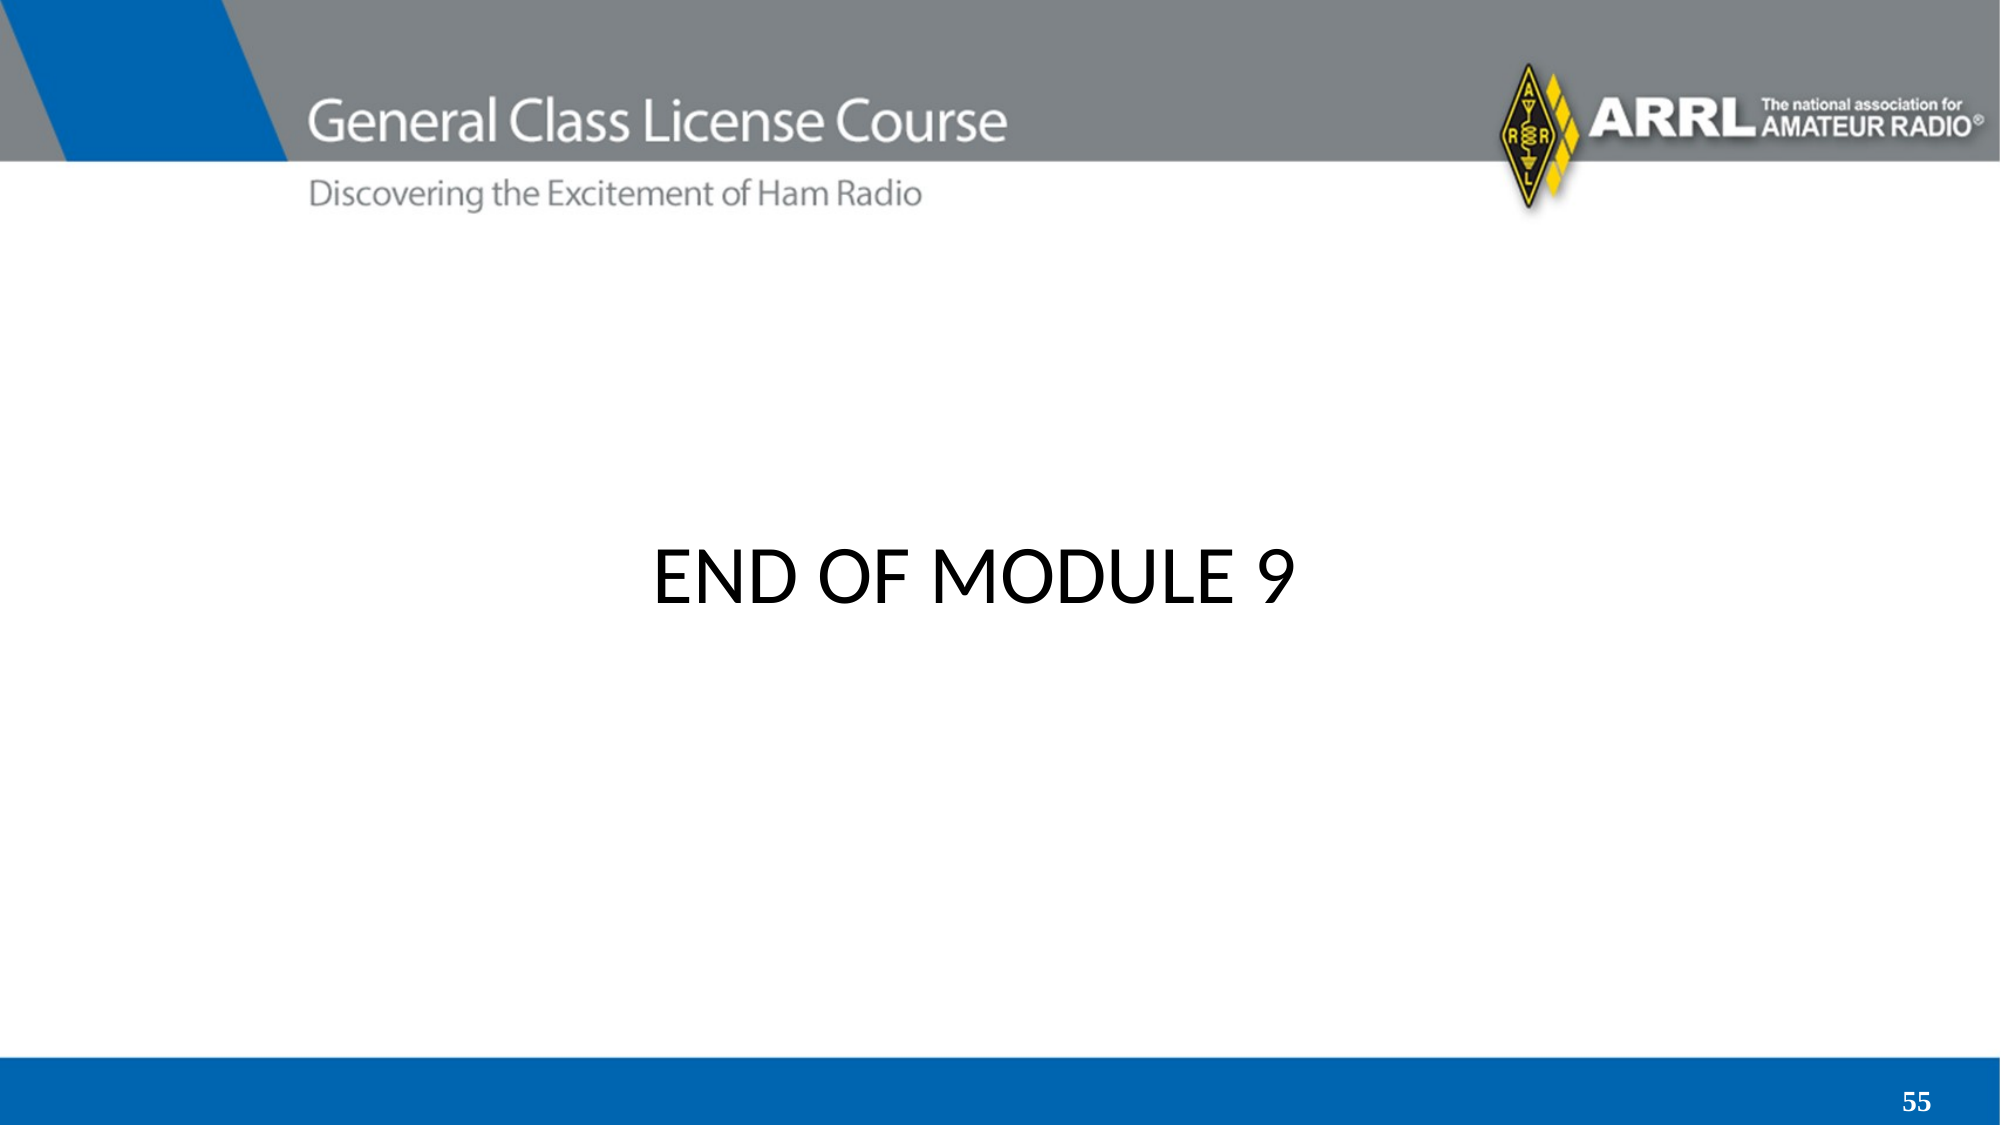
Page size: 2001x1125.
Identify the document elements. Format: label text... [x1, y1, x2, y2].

title END OF MODULE 9 [75, 512, 1875, 700]
picture [0, 0, 2001, 1125]
